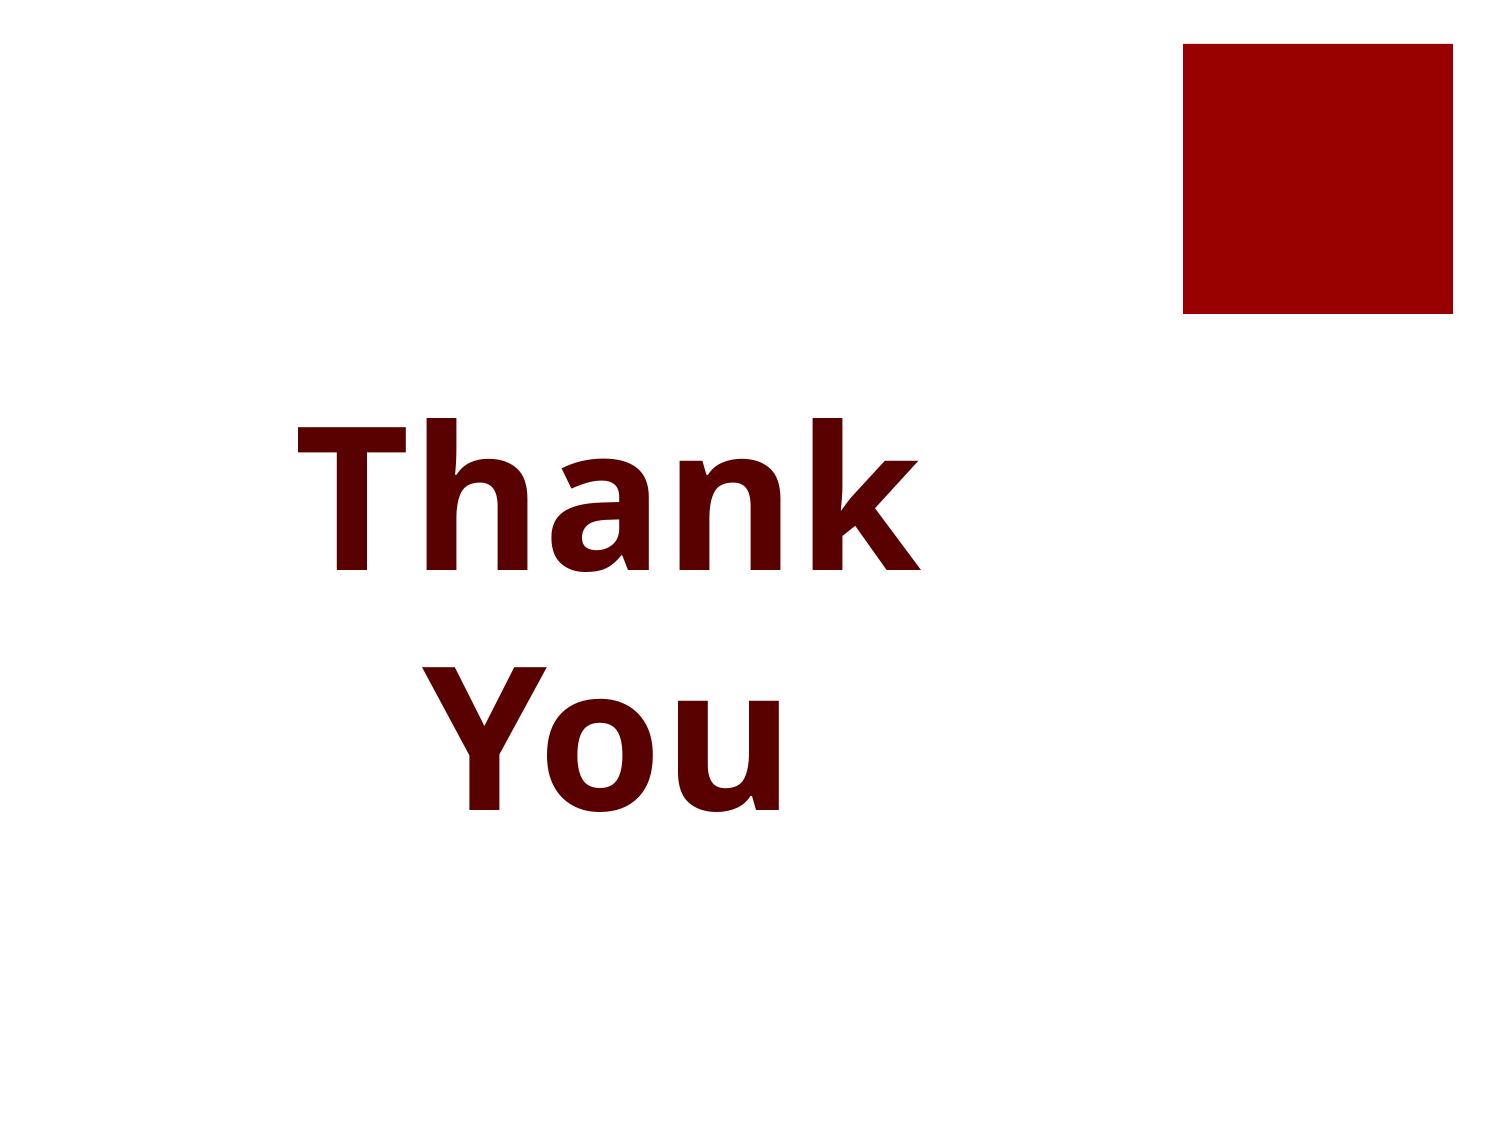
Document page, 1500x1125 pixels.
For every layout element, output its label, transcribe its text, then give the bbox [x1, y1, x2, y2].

list Thank You [75, 362, 1143, 1005]
